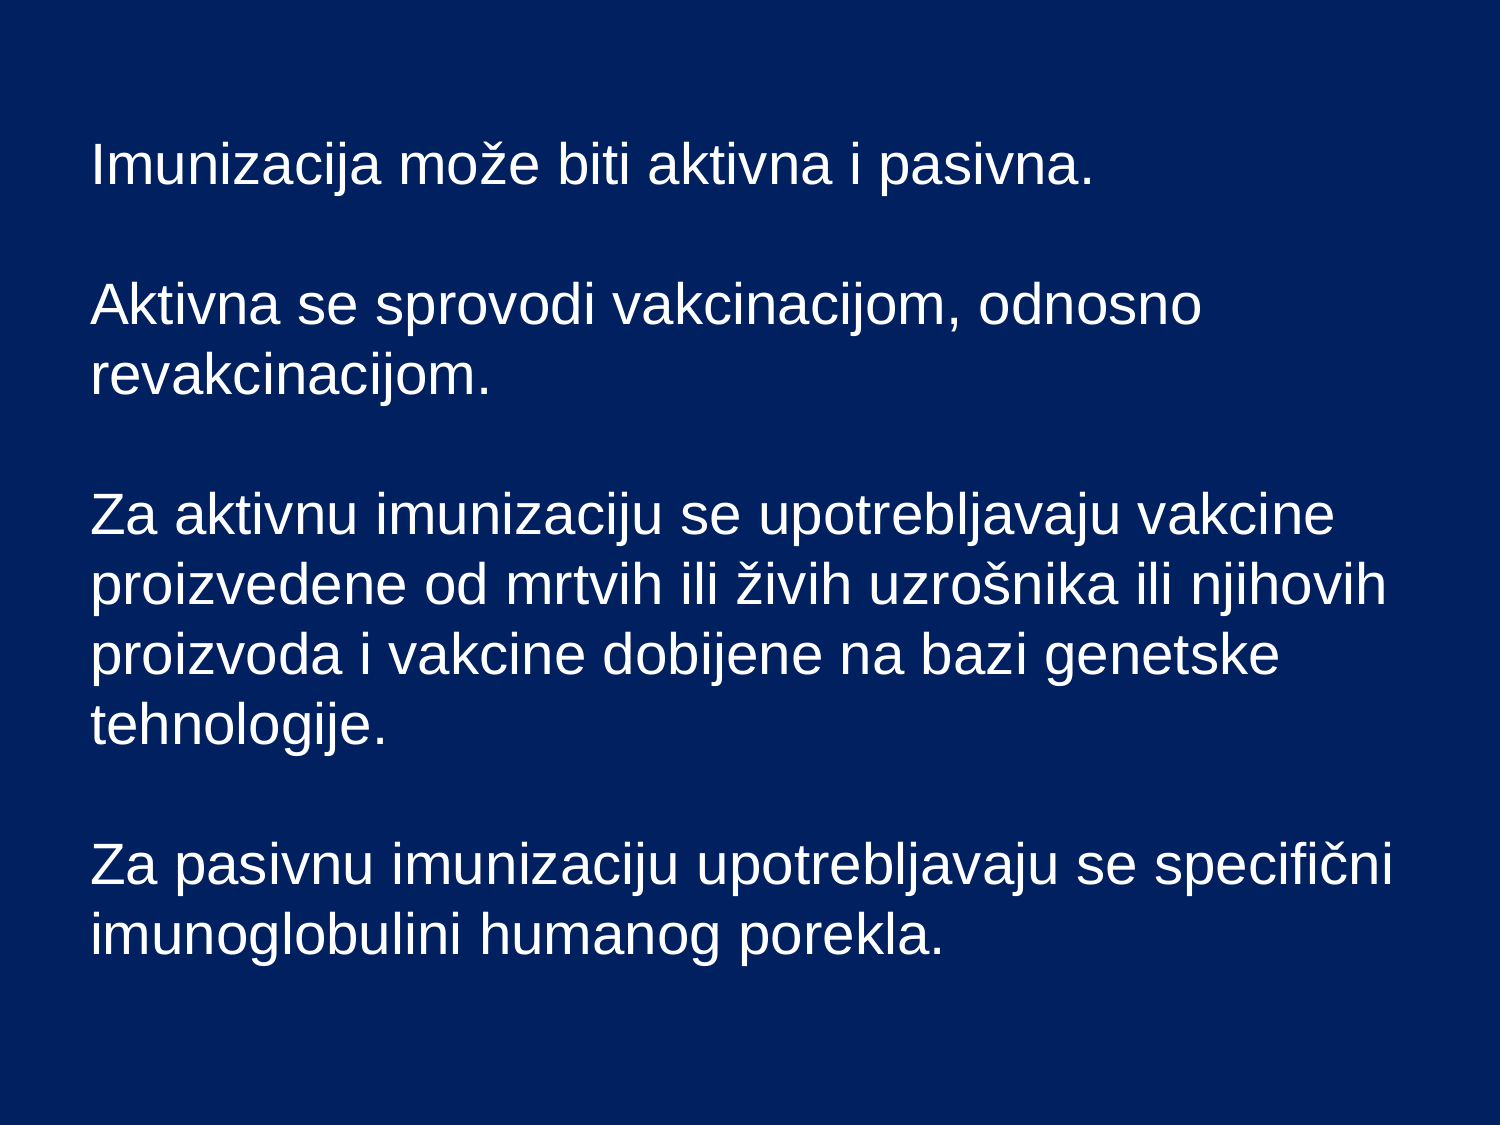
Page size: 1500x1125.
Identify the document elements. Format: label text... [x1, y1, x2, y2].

title Imunizacija može biti aktivna i pasivna. Aktivna se sprovodi vakcinacijom, odnosno revakcinacijom. Za aktivnu imunizaciju se upotrebljavaju vakcine proizvedene od mrtvih ili živih uzrošnika ili njihovih proizvoda i vakcine dobijene na bazi genetske tehnologije. Za pasivnu imunizaciju upotrebljavaju se specifični imunoglobulini humanog porekla. [75, 149, 1425, 1013]
